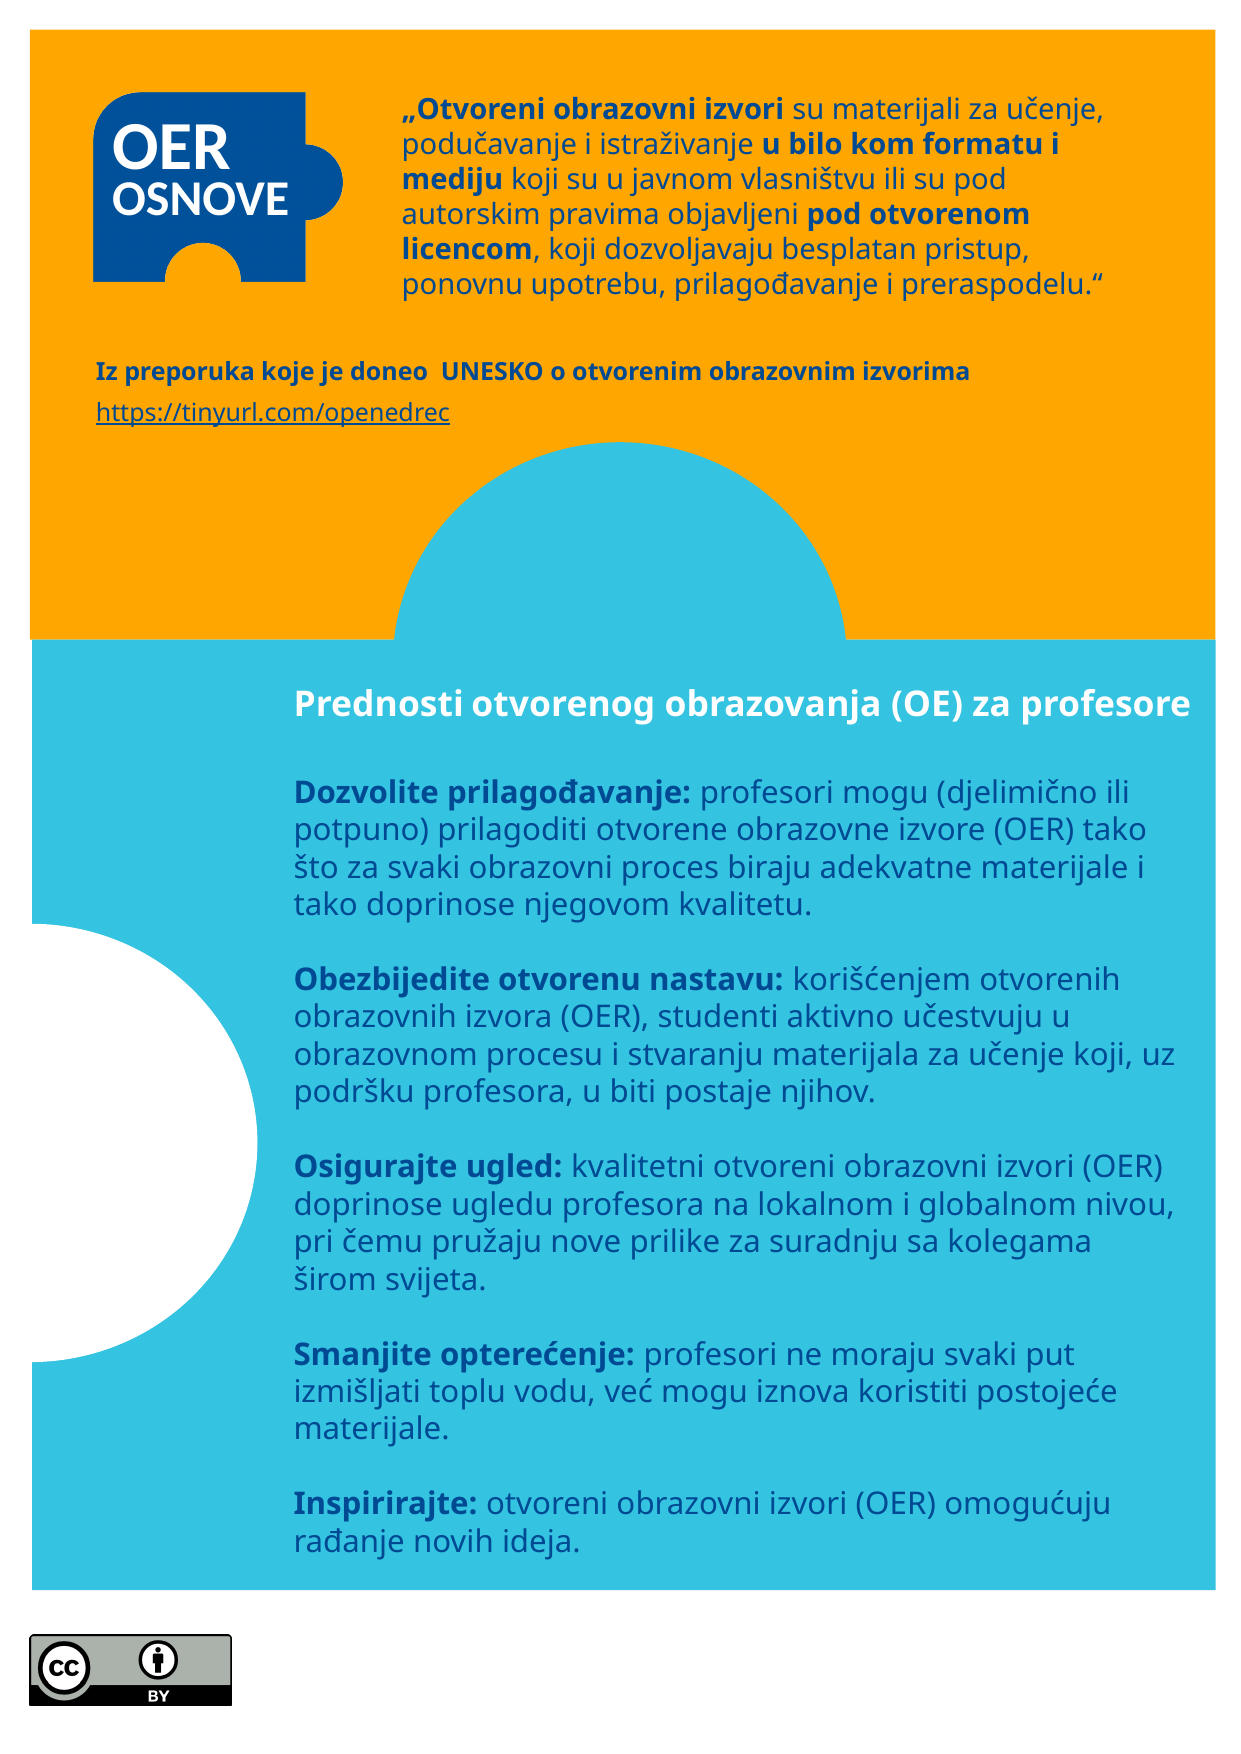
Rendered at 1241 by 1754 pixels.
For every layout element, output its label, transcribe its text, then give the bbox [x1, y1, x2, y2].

text_box [32, 639, 1216, 1591]
text_box [0, 923, 258, 1363]
picture [93, 92, 343, 282]
text_box Iz preporuka koje je doneo UNESKO o otvorenim obrazovnim izvorima https://tinyurl.com/openedrec [80, 352, 1241, 440]
text_box Prednosti otvorenog obrazovanja (OE) za profesore [278, 665, 1216, 739]
text_box Dozvolite prilagođavanje: profesori mogu (djelimično ili potpuno) prilagoditi otvorene obrazovne izvore (OER) tako što za svaki obrazovni proces biraju adekvatne materijale i tako doprinose njegovom kvalitetu. Obezbijedite otvorenu nastavu: korišćenjem otvorenih obrazovnih izvora (OER), studenti aktivno učestvuju u obrazovnom procesu i stvaranju materijala za učenje koji, uz podršku profesora, u biti postaje njihov. Osigurajte ugled: kvalitetni otvoreni obrazovni izvori (OER) doprinose ugledu profesora na lokalnom i globalnom nivou, pri čemu pružaju nove prilike za suradnju sa kolegama širom svijeta. Smanjite opterećenje: profesori ne moraju svaki put izmišljati toplu vodu, već mogu iznova koristiti postojeće materijale. Inspirirajte: otvoreni obrazovni izvori (OER) omogućuju rađanje novih ideja. [278, 739, 1199, 1574]
text_box [393, 442, 848, 665]
text_box [29, 29, 1216, 640]
picture [29, 1634, 233, 1706]
text_box „Otvoreni obrazovni izvori su materijali za učenje, podučavanje i istraživanje u bilo kom formatu i mediju koji su u javnom vlasništvu ili su pod autorskim pravima objavljeni pod otvorenom licencom, koji dozvoljavaju besplatan pristup, ponovnu upotrebu, prilagođavanje i preraspodelu.“ [386, 75, 1147, 316]
